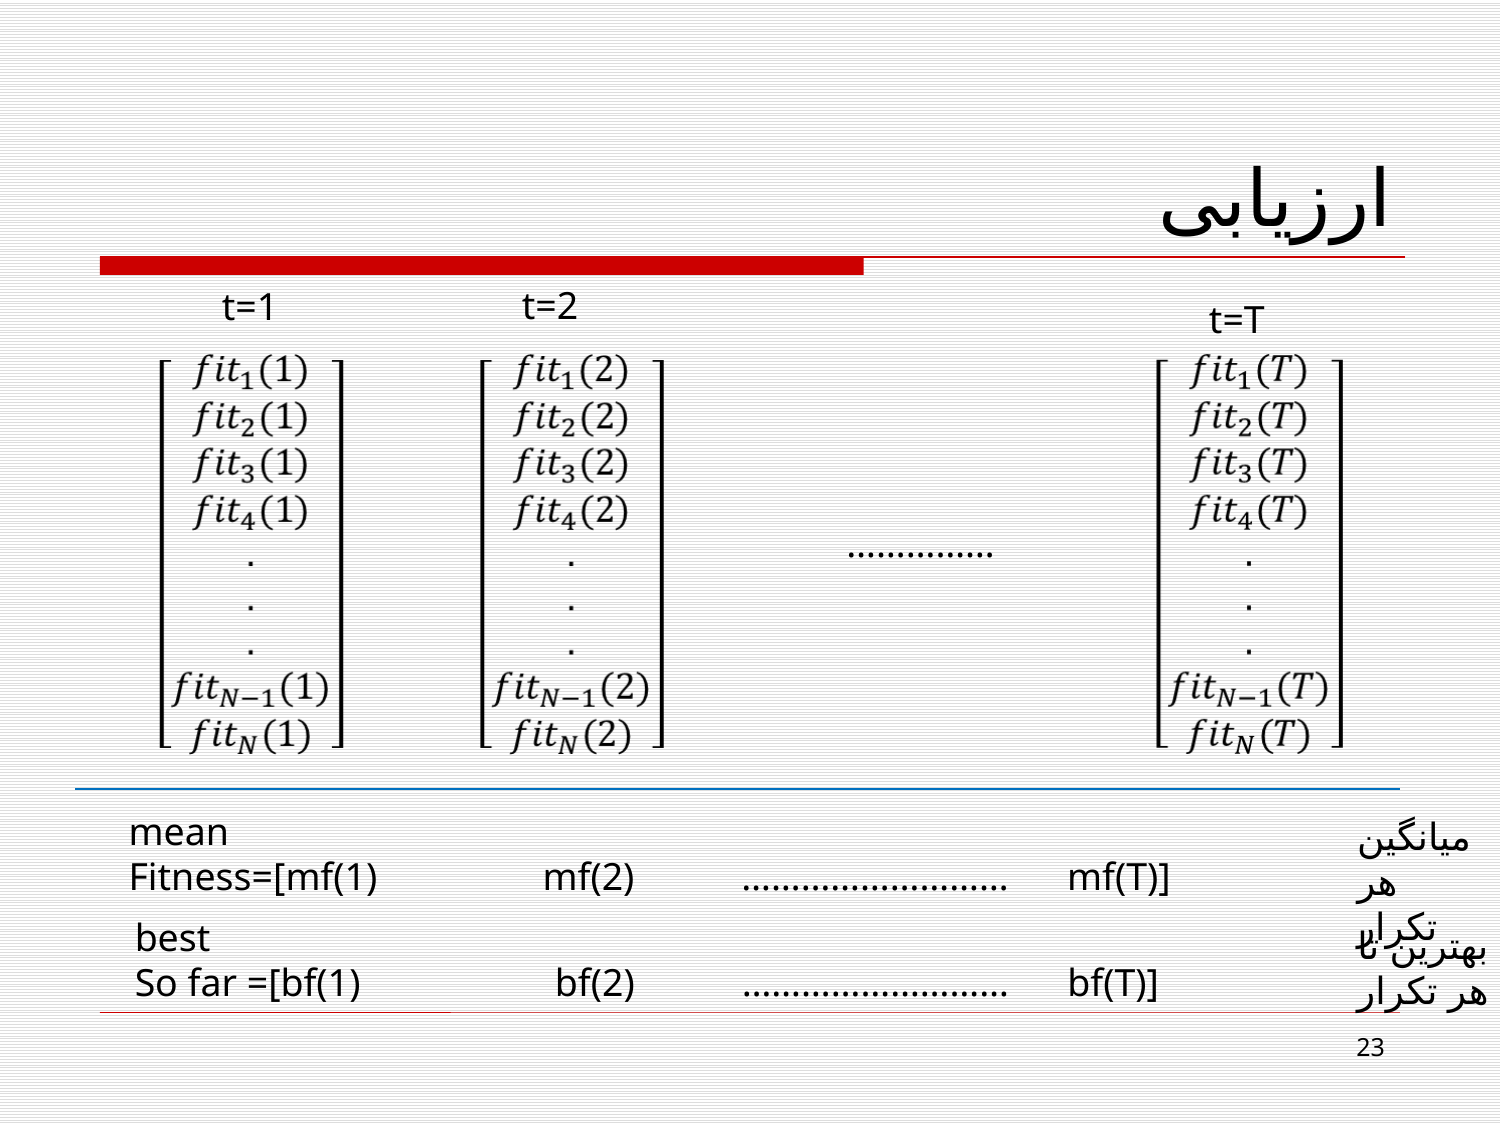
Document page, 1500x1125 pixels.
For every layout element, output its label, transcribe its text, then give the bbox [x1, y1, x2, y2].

text_box t=1 [207, 275, 294, 335]
title ارزيابی [94, 50, 1407, 250]
text_box [1149, 349, 1349, 757]
text_box t=T [1194, 289, 1280, 349]
text_box …………… [831, 512, 1011, 573]
text_box best So far =[bf(1) bf(2) ……………………… bf(T)] [119, 906, 1176, 1012]
text_box [473, 349, 670, 757]
slide_number 23 [1074, 1024, 1401, 1103]
text_box ميانگين هر تکرار [1342, 805, 1500, 956]
text_box بهترين تا هر تکرار [1342, 956, 1500, 1020]
text_box t=2 [507, 274, 594, 335]
text_box mean Fitness=[mf(1) mf(2) ……………………… mf(T)] [113, 800, 1188, 906]
text_box [152, 349, 349, 757]
